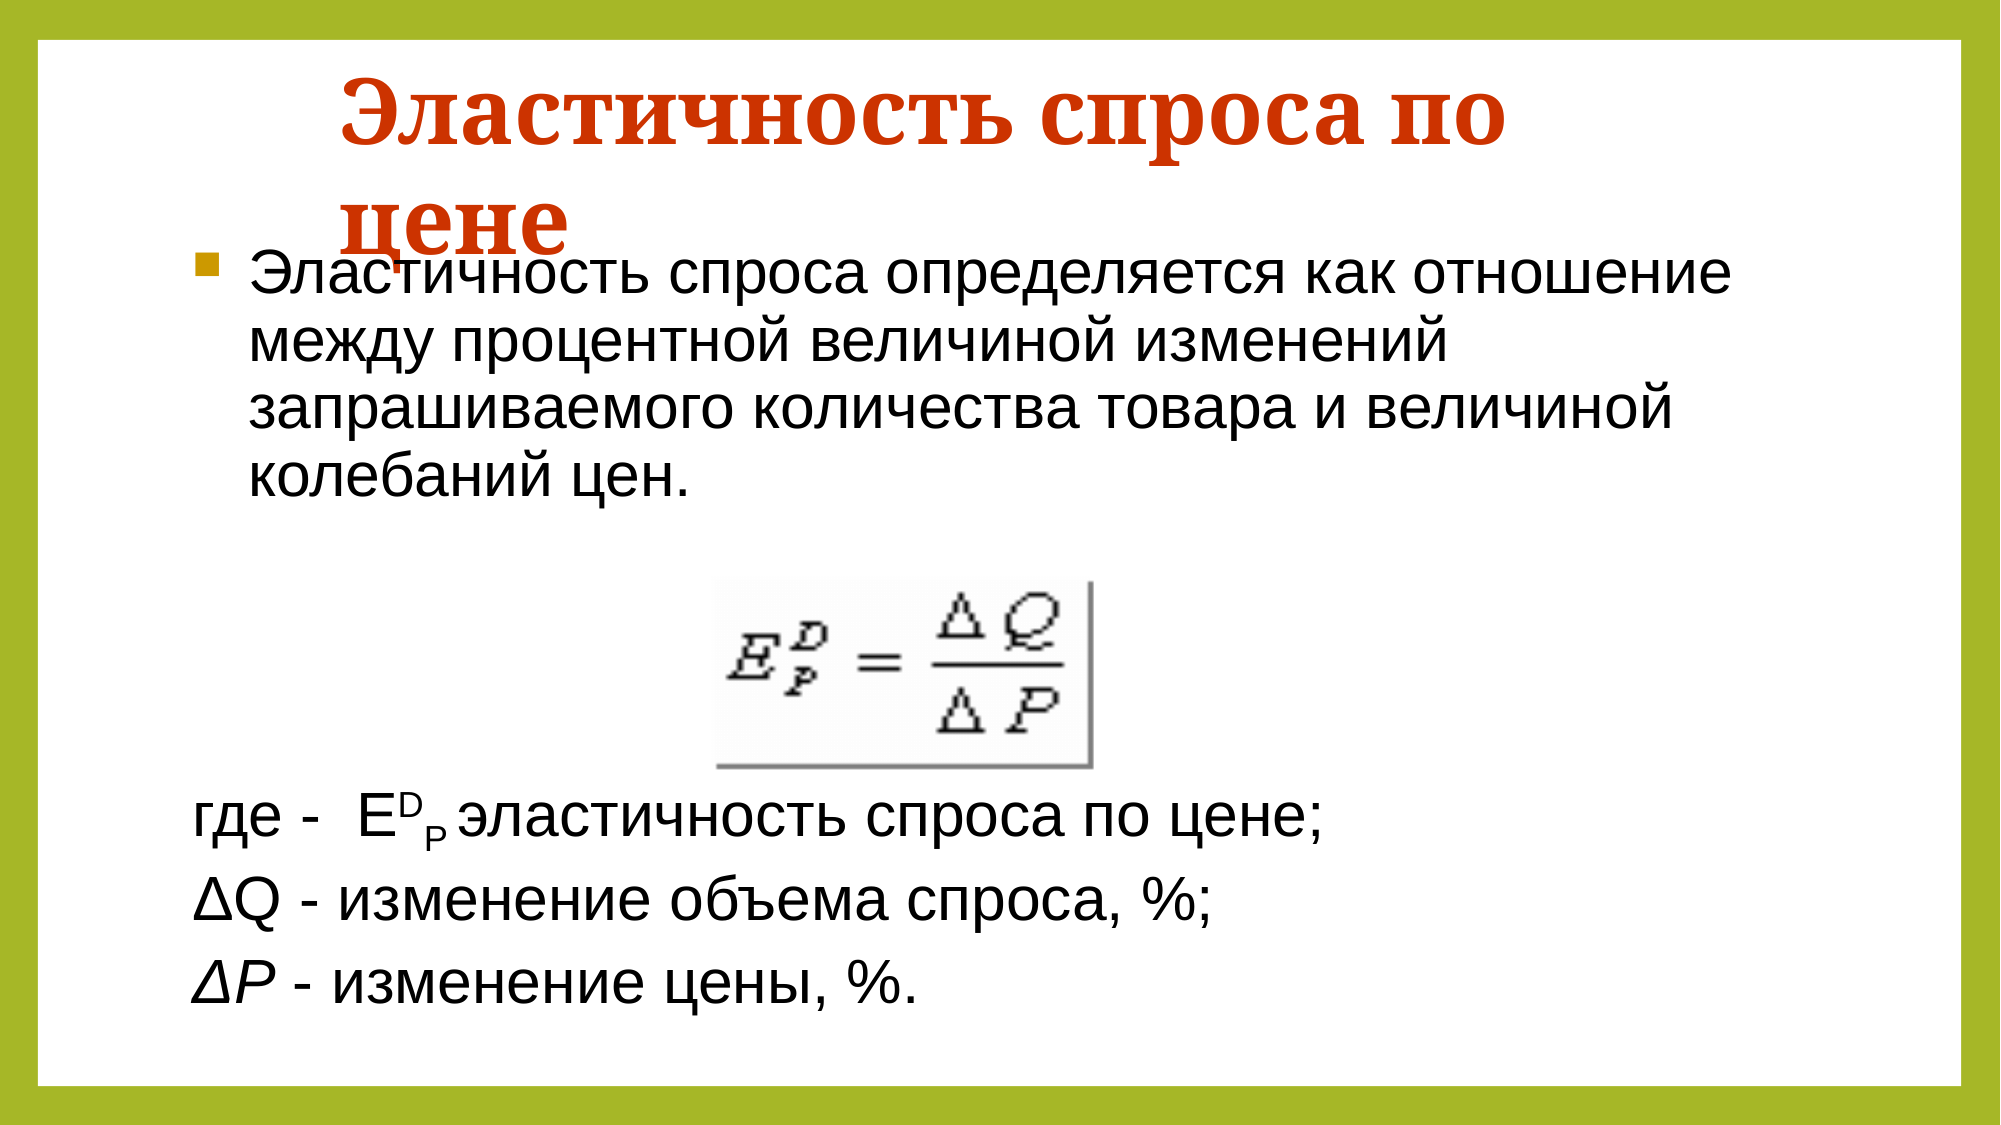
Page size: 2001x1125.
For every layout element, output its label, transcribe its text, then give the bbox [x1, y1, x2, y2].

picture [711, 575, 1090, 766]
text_box Эластичность спроса по цене [324, 45, 1675, 232]
text_box Эластичность спроса определяется как отношение между процентной величиной изменений запрашиваемого количества товара и величиной колебаний цен. где - EDP эластичность спроса по цене; ΔQ - изменение объема спроса, %; ΔP - изменение цены, %. [177, 232, 1750, 1096]
